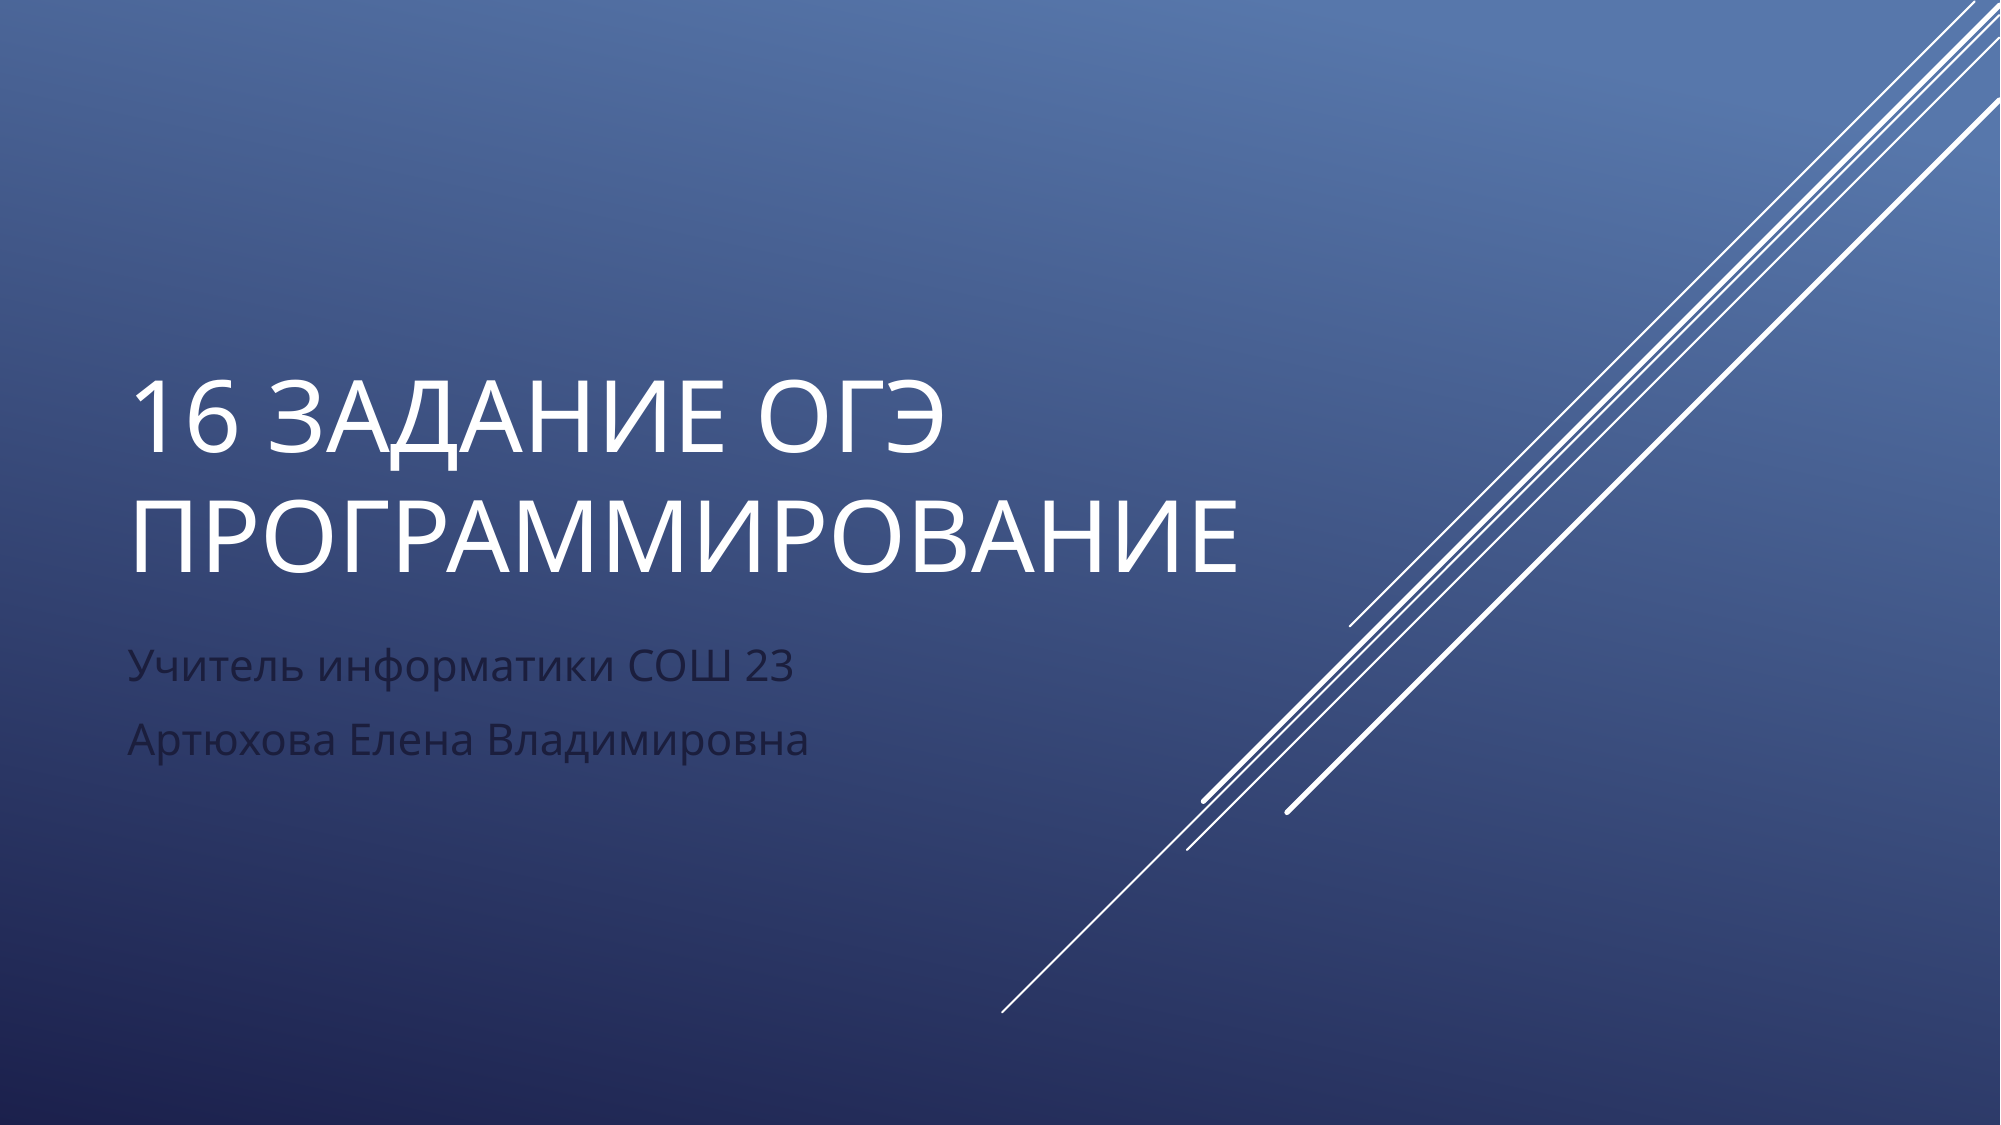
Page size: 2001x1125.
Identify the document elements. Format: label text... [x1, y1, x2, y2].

title 16 задание ОГЭ программирование [112, 112, 1425, 600]
subtitle Учитель информатики СОШ 23 Артюхова Елена Владимировна [112, 630, 1163, 950]
